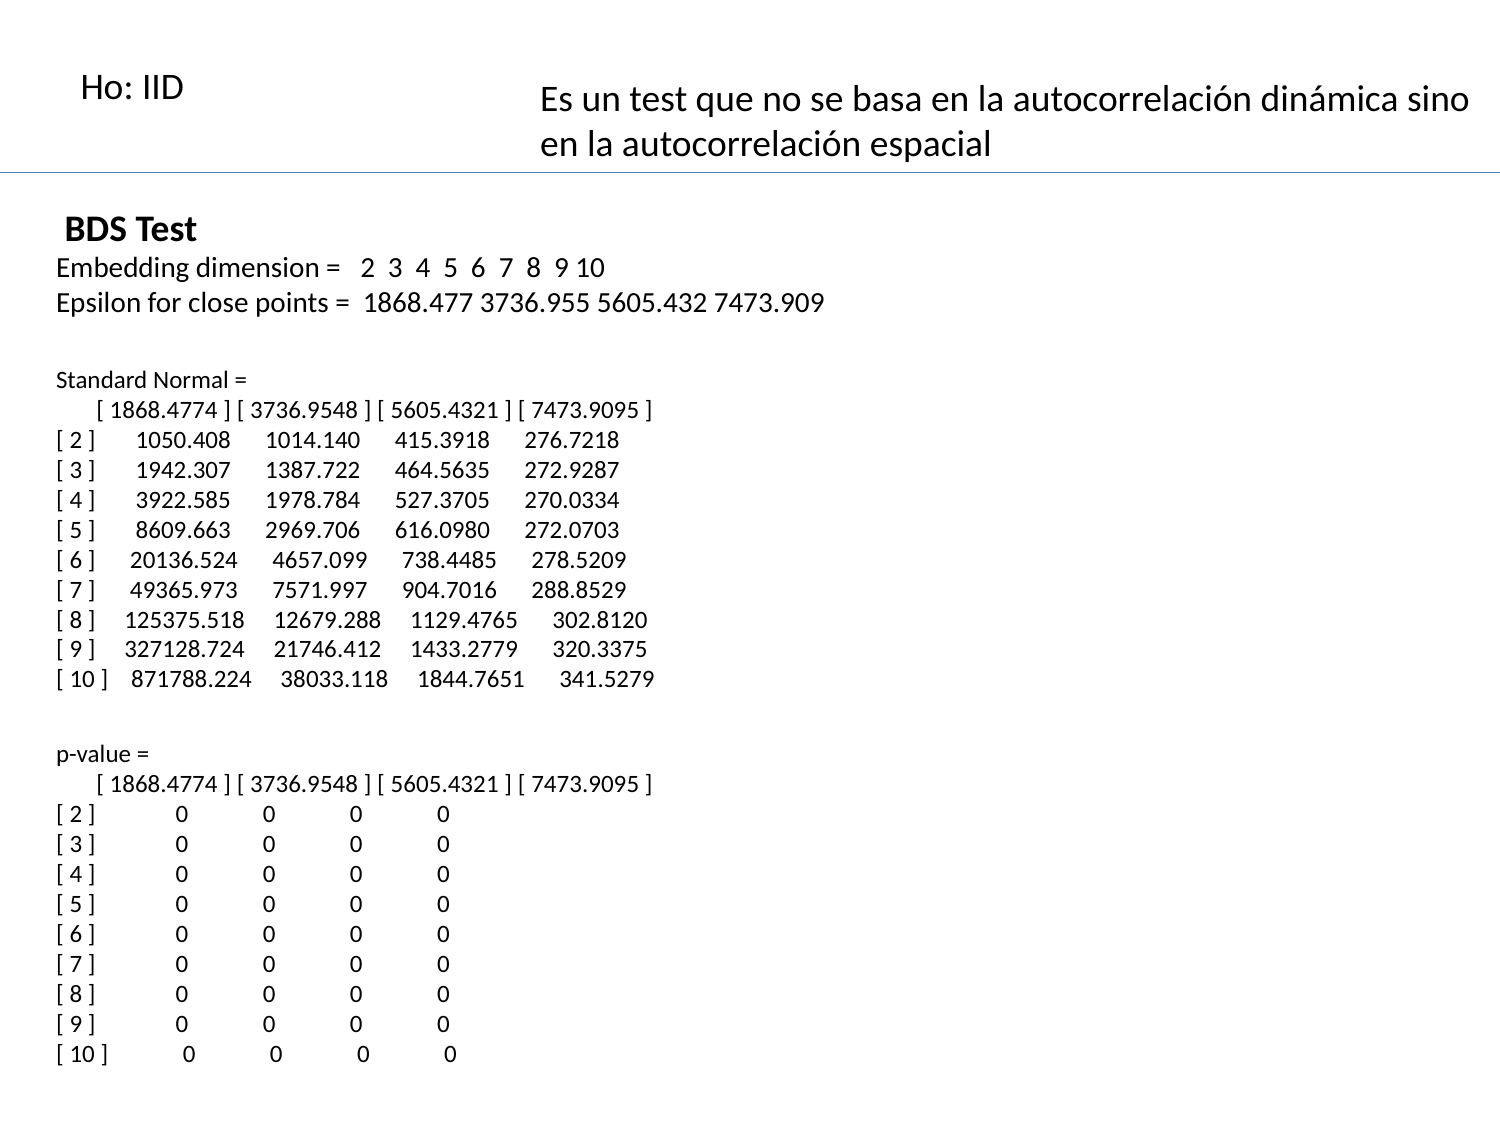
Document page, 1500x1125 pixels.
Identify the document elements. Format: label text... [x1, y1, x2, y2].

text_box Ho: IID [65, 54, 200, 115]
text_box Es un test que no se basa en la autocorrelación dinámica sino en la autocorrelación espacial [525, 66, 1500, 172]
text_box BDS Test Embedding dimension = 2 3 4 5 6 7 8 9 10 Epsilon for close points = 1868.477 3736.955 5605.432 7473.909 Standard Normal = [ 1868.4774 ] [ 3736.9548 ] [ 5605.4321 ] [ 7473.9095 ] [ 2 ] 1050.408 1014.140 415.3918 276.7218 [ 3 ] 1942.307 1387.722 464.5635 272.9287 [ 4 ] 3922.585 1978.784 527.3705 270.0334 [ 5 ] 8609.663 2969.706 616.0980 272.0703 [ 6 ] 20136.524 4657.099 738.4485 278.5209 [ 7 ] 49365.973 7571.997 904.7016 288.8529 [ 8 ] 125375.518 12679.288 1129.4765 302.8120 [ 9 ] 327128.724 21746.412 1433.2779 320.3375 [ 10 ] 871788.224 38033.118 1844.7651 341.5279 p-value = [ 1868.4774 ] [ 3736.9548 ] [ 5605.4321 ] [ 7473.9095 ] [ 2 ] 0 0 0 0 [ 3 ] 0 0 0 0 [ 4 ] 0 0 0 0 [ 5 ] 0 0 0 0 [ 6 ] 0 0 0 0 [ 7 ] 0 0 0 0 [ 8 ] 0 0 0 0 [ 9 ] 0 0 0 0 [ 10 ] 0 0 0 0 [41, 196, 1365, 1075]
